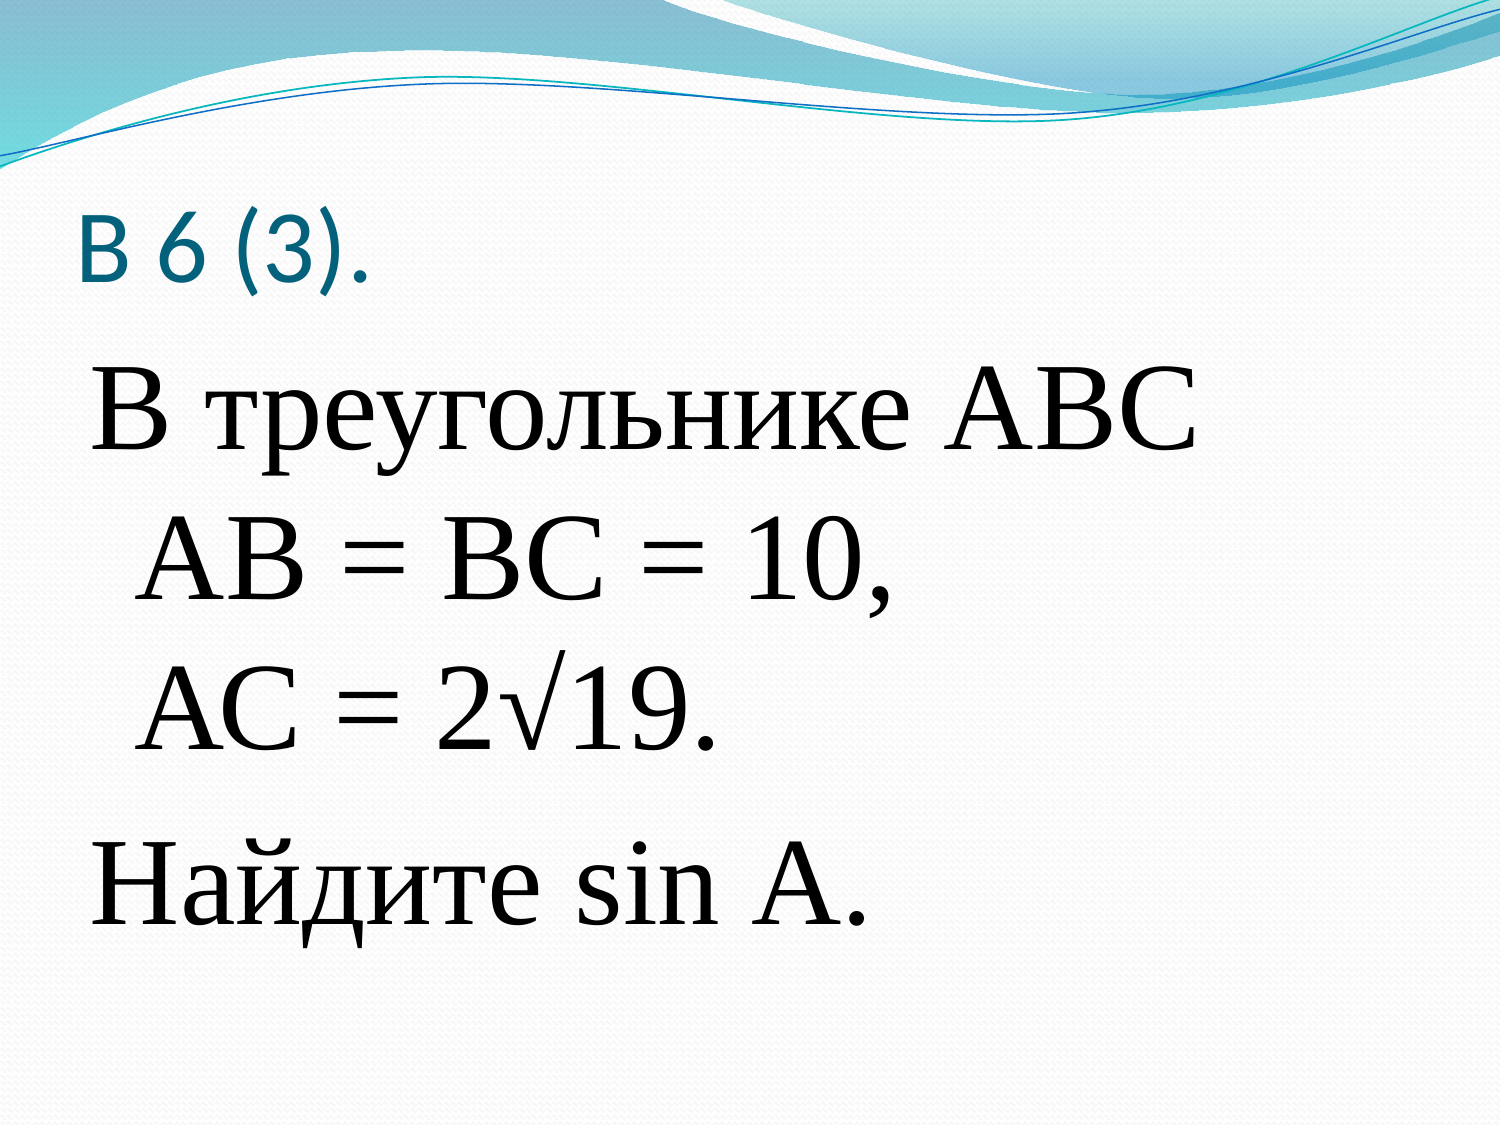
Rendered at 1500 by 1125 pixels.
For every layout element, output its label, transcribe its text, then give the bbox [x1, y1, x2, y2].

list В треугольнике АВС АВ = ВС = 10, АС = 2√19. Найдите sin А. [75, 317, 1425, 1038]
title В 6 (3). [75, 115, 1425, 303]
